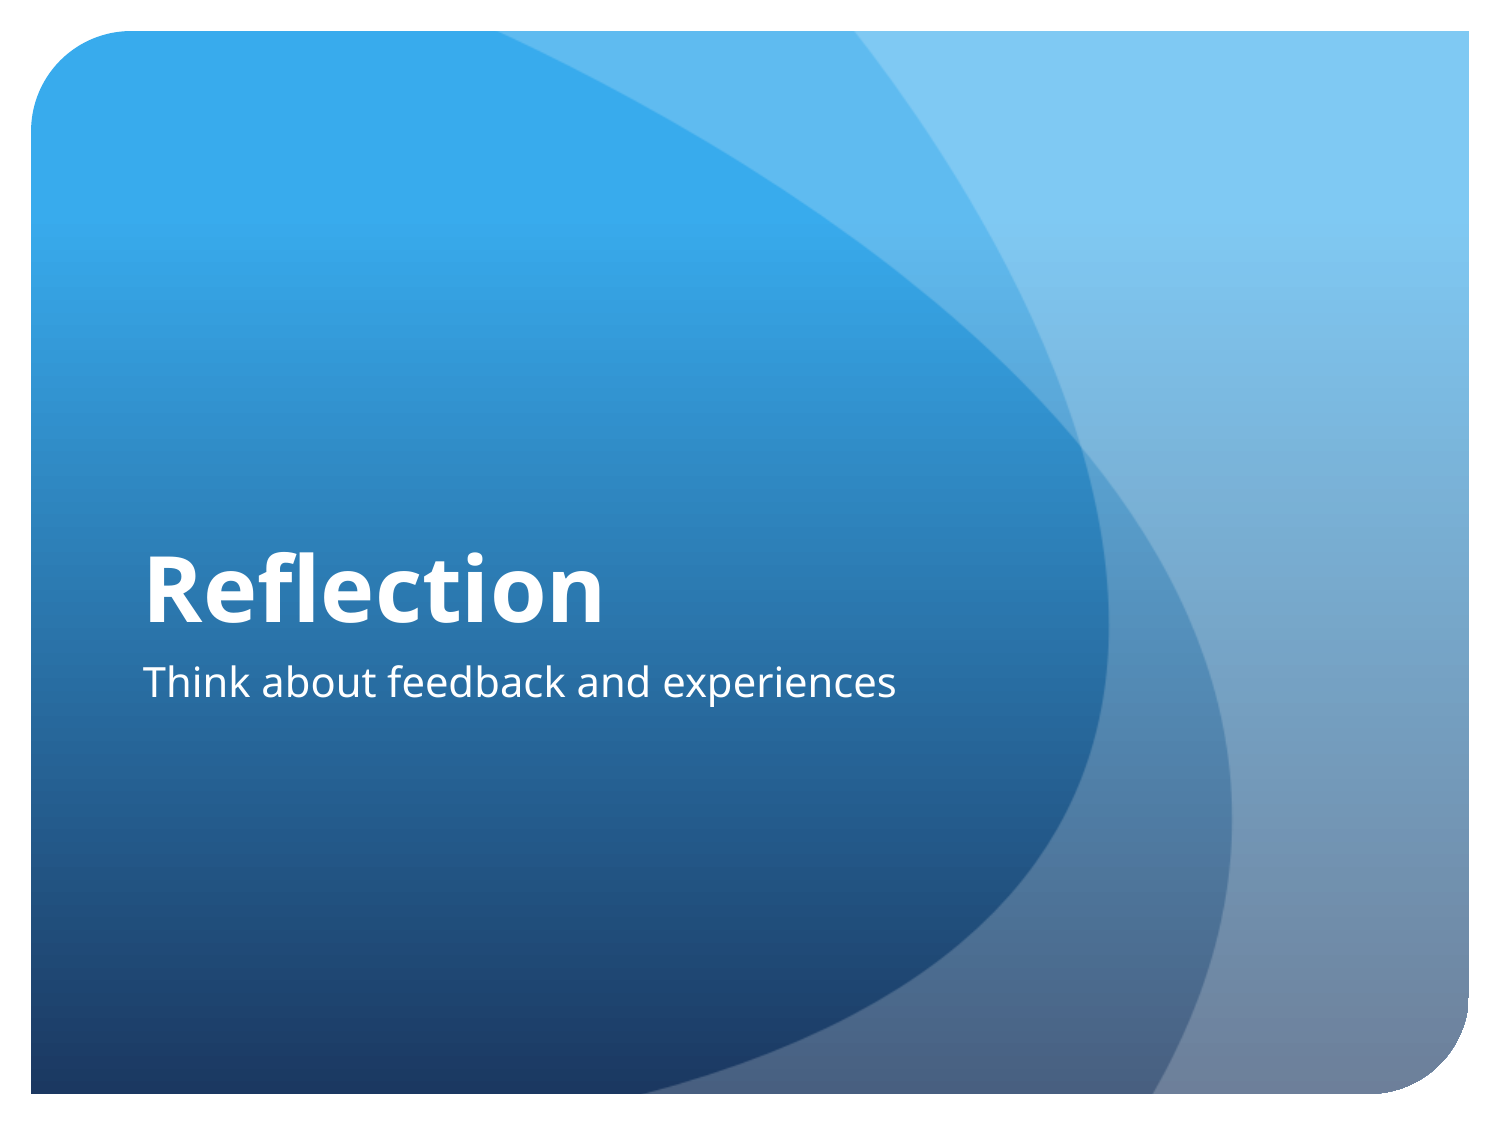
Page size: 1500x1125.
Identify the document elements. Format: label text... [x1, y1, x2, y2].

title Reflection [127, 425, 1372, 648]
list Think about feedback and experiences [127, 648, 1372, 895]
picture [25, 30, 1474, 1095]
